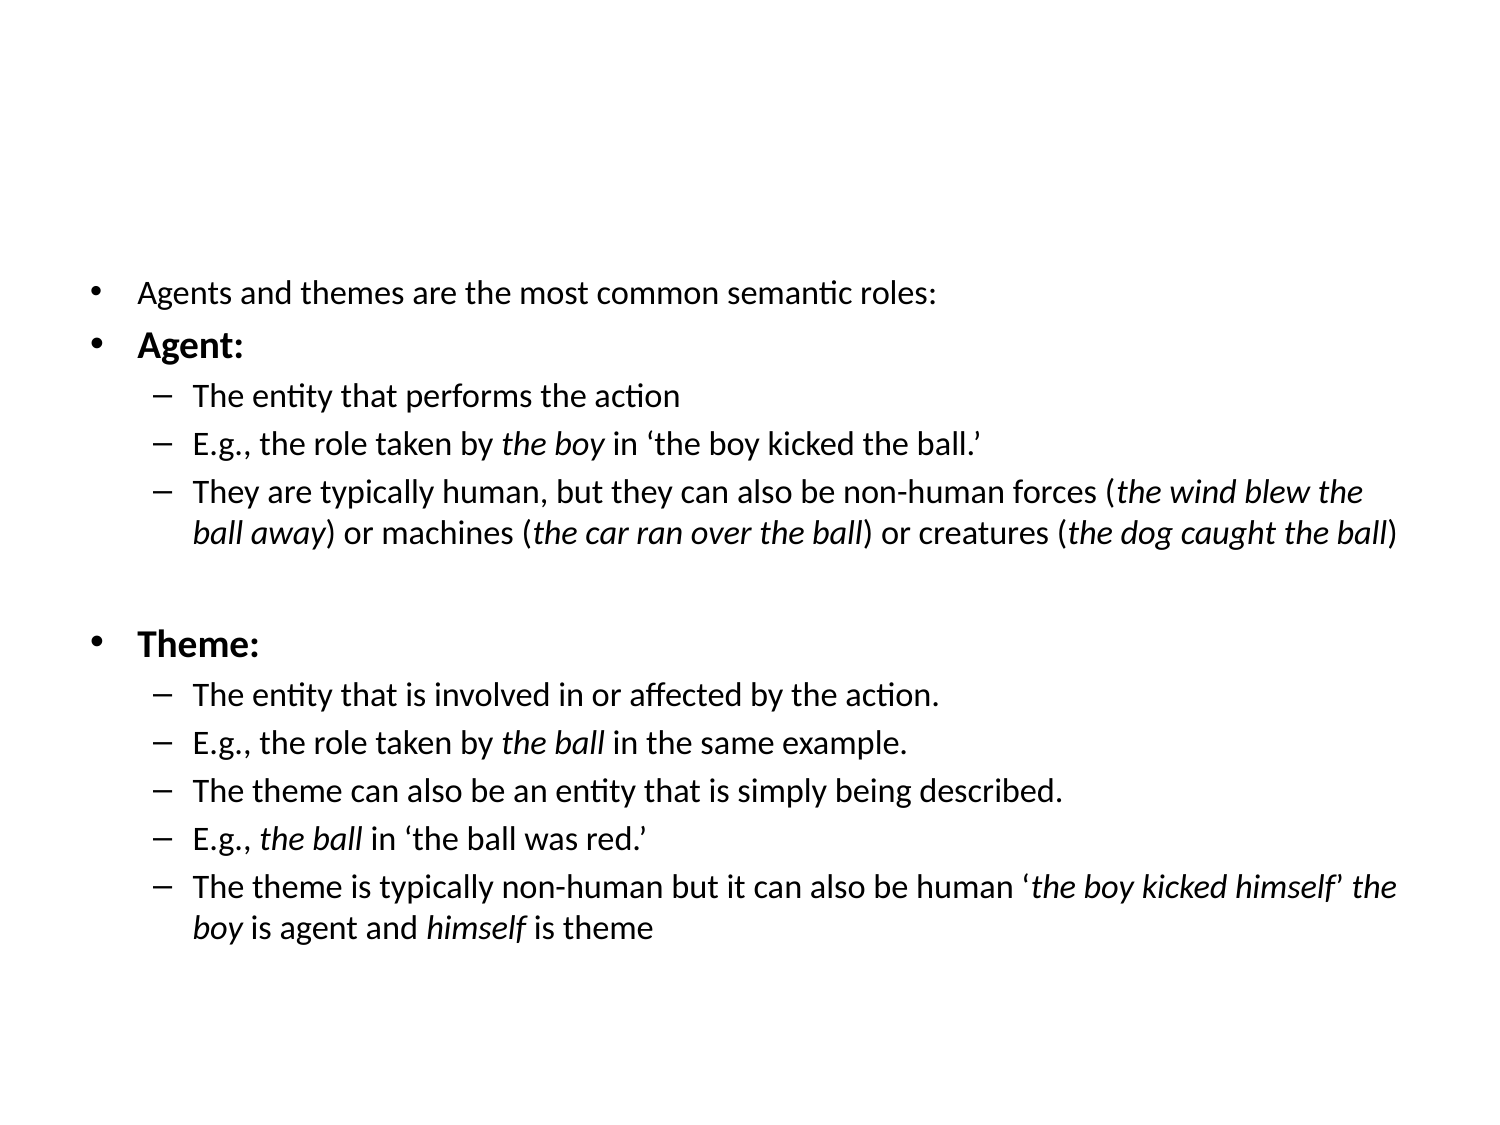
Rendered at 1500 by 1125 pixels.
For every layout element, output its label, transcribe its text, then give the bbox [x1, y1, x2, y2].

list Agents and themes are the most common semantic roles: Agent: The entity that performs the action E.g., the role taken by the boy in ‘the boy kicked the ball.’ They are typically human, but they can also be non-human forces (the wind blew the ball away) or machines (the car ran over the ball) or creatures (the dog caught the ball) Theme: The entity that is involved in or affected by the action. E.g., the role taken by the ball in the same example. The theme can also be an entity that is simply being described. E.g., the ball in ‘the ball was red.’ The theme is typically non-human but it can also be human ‘the boy kicked himself’ the boy is agent and himself is theme [75, 262, 1425, 1005]
